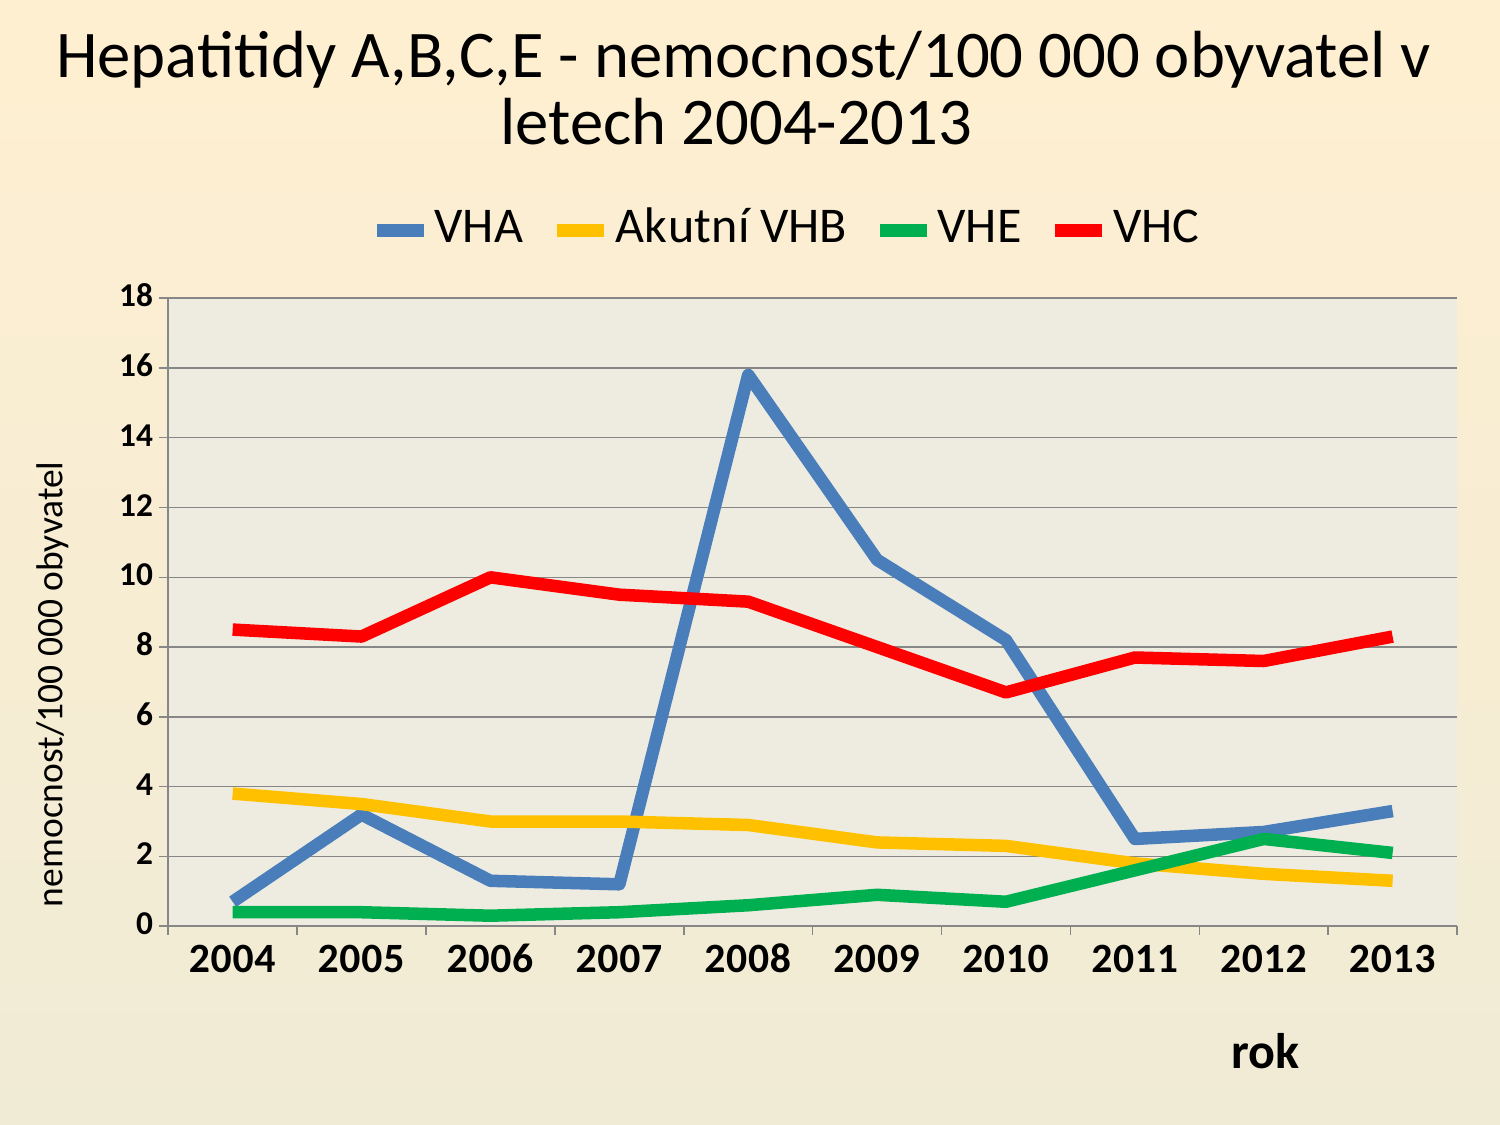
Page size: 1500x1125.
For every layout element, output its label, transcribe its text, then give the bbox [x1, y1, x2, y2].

chart [90, 184, 1486, 1000]
title Hepatitidy A,B,C,E - nemocnost/100 000 obyvatel v letech 2004-2013 [17, 1, 1471, 189]
text_box nemocnost/100 000 obyvatel [17, 456, 85, 922]
text_box rok [1216, 1011, 1358, 1087]
